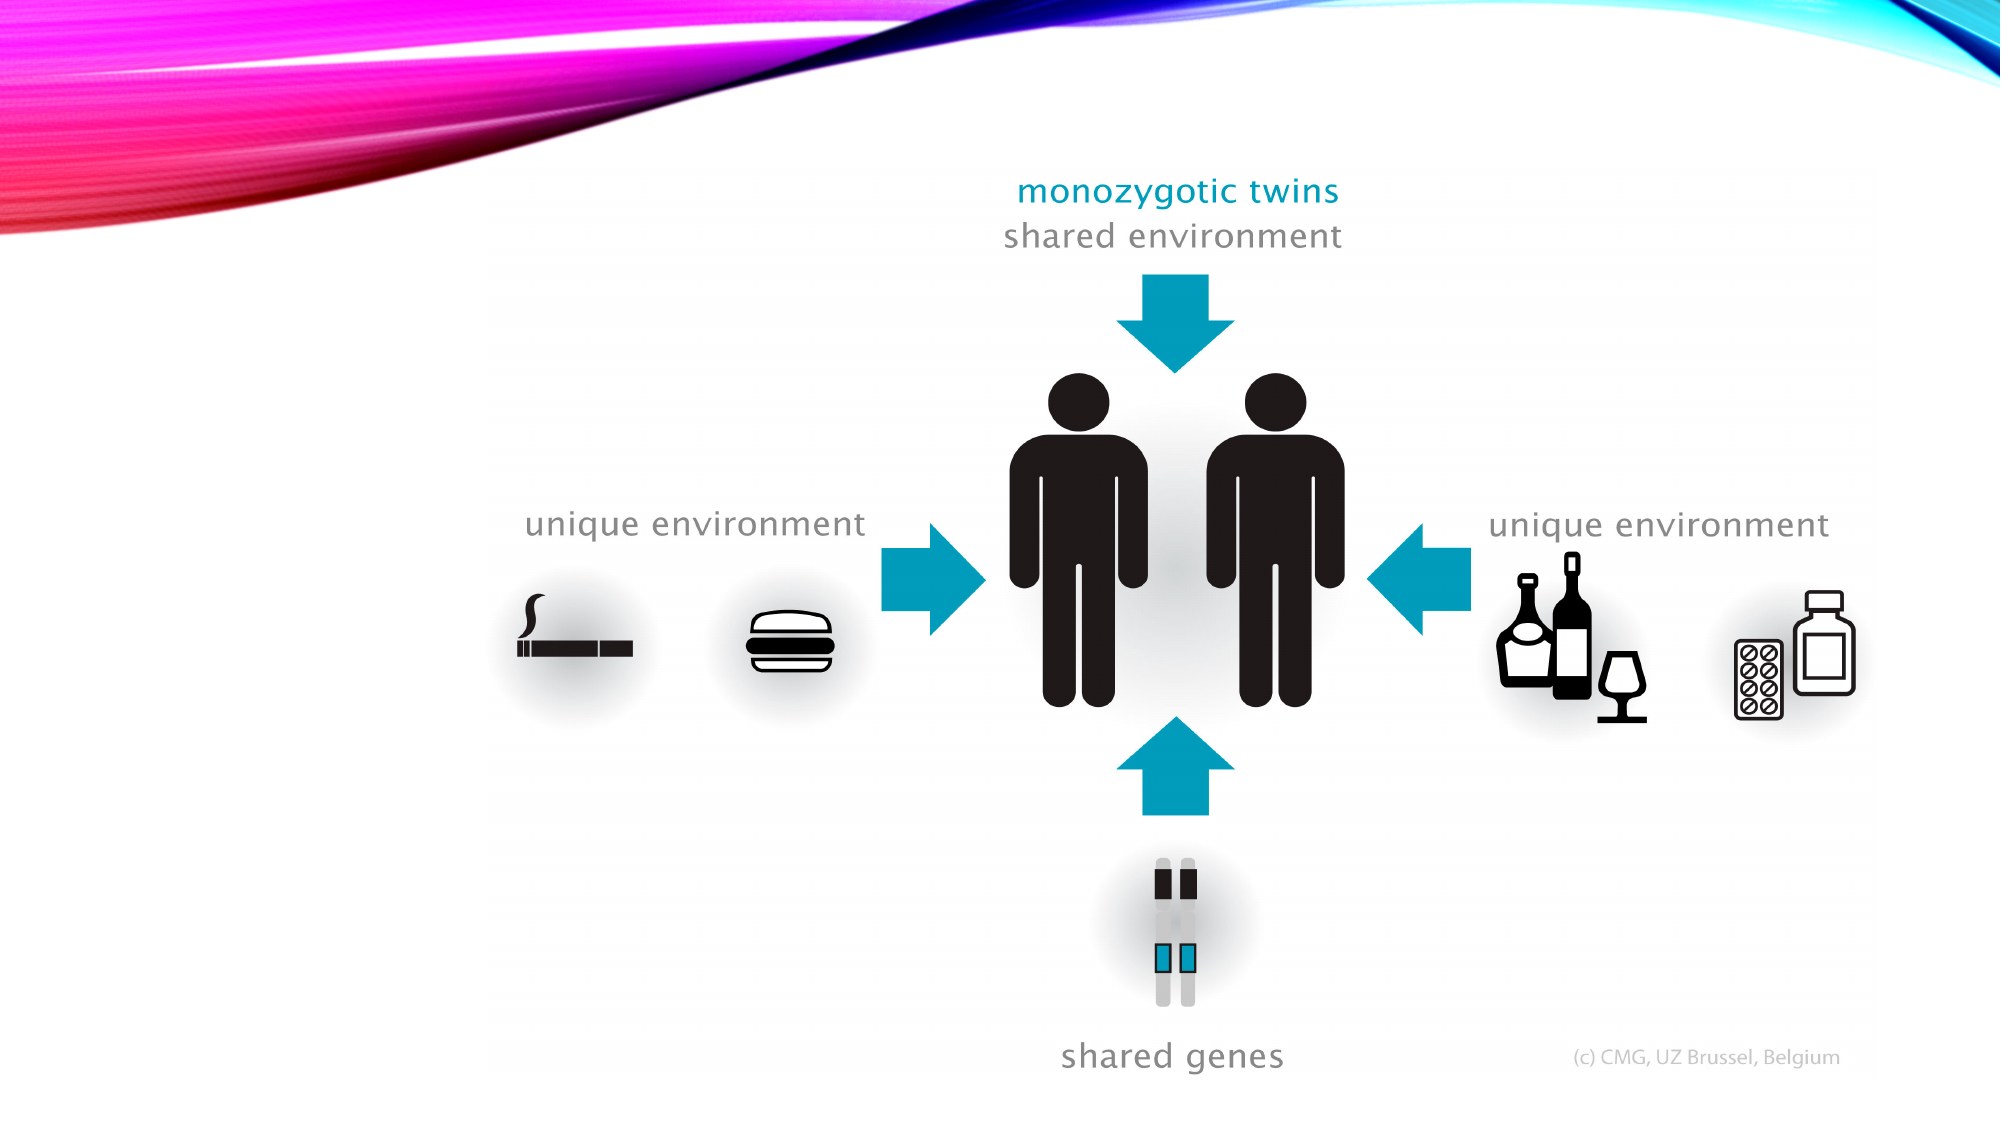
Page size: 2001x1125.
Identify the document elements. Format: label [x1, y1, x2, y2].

list [485, 164, 1878, 1080]
picture [0, 0, 2000, 237]
picture [1910, 0, 2000, 45]
picture [1890, 0, 2000, 75]
